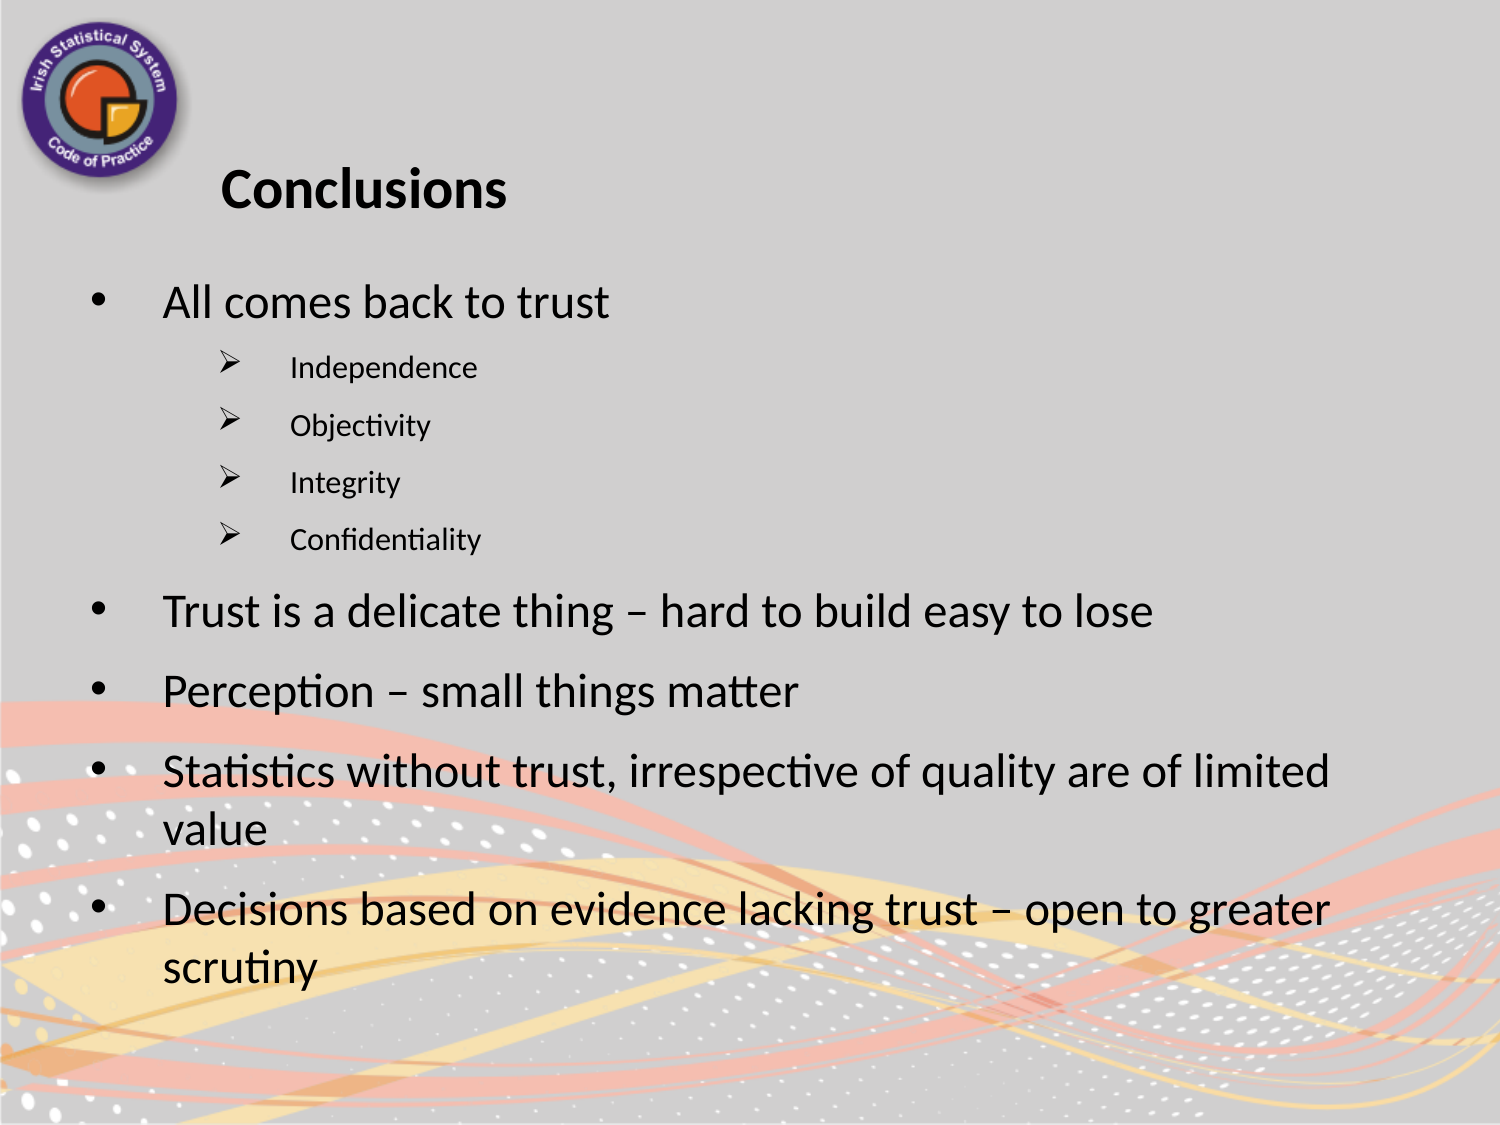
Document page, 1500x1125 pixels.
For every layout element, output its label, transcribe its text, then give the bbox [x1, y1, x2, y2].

picture [0, 0, 1500, 1125]
title Conclusions [206, 137, 1425, 233]
list All comes back to trust Independence Objectivity Integrity Confidentiality Trust is a delicate thing – hard to build easy to lose Perception – small things matter Statistics without trust, irrespective of quality are of limited value Decisions based on evidence lacking trust – open to greater scrutiny [75, 262, 1425, 1005]
